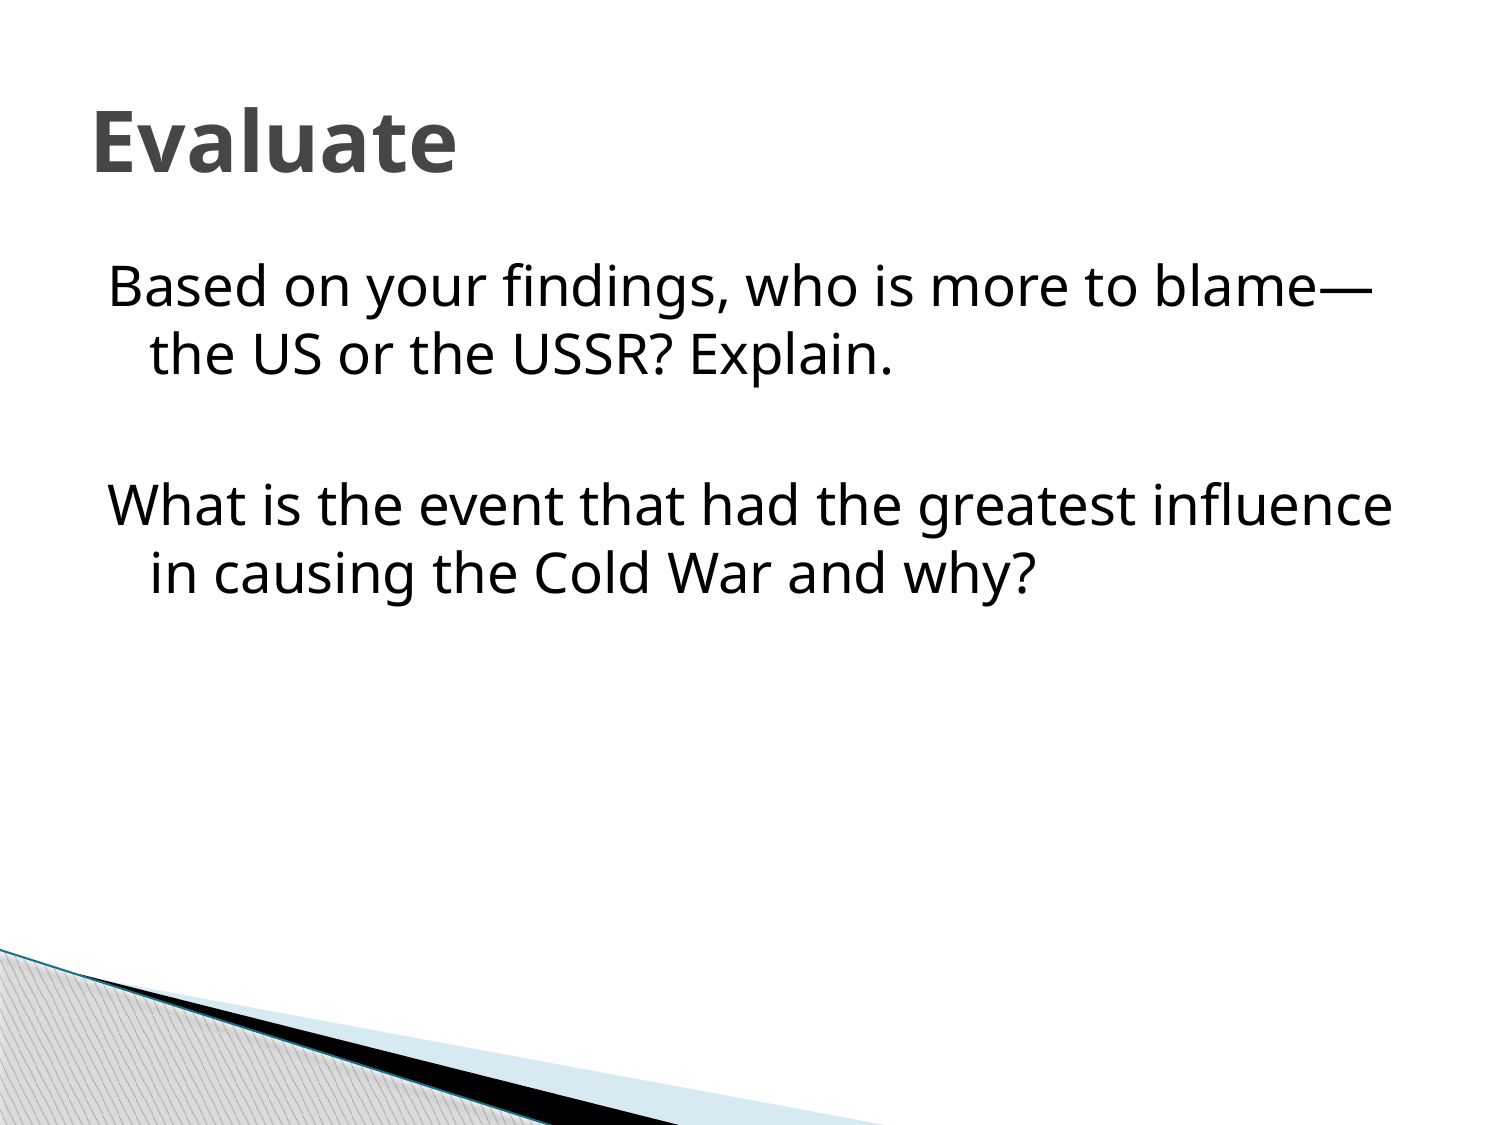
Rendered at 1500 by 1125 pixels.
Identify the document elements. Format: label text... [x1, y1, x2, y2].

title Evaluate [75, 45, 1425, 233]
list Based on your findings, who is more to blame—the US or the USSR? Explain. What is the event that had the greatest influence in causing the Cold War and why? [75, 243, 1425, 986]
